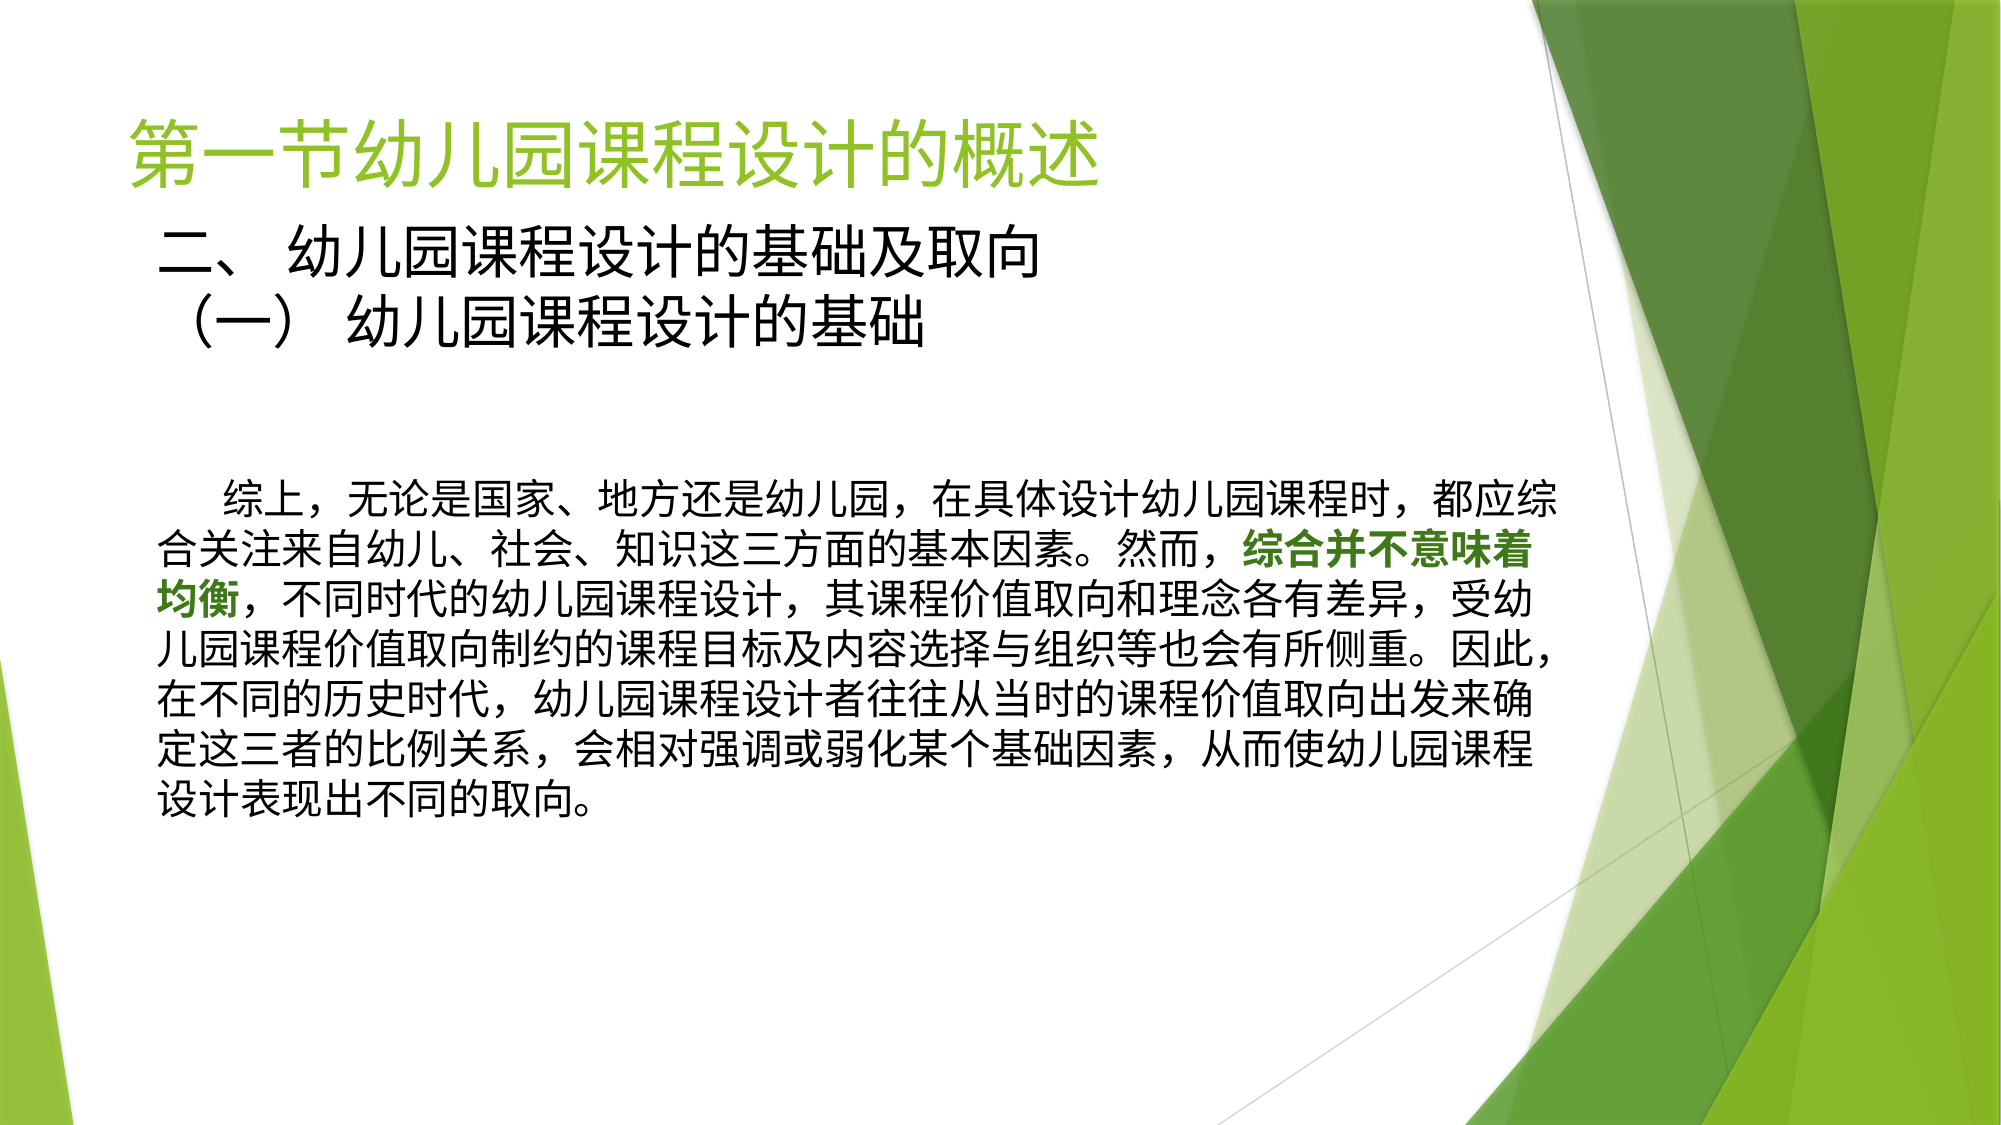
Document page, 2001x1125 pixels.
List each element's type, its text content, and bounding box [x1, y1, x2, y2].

text_box 二、 幼儿园课程设计的基础及取向 （一） 幼儿园课程设计的基础 [141, 208, 1451, 363]
text_box 综上，无论是国家、地方还是幼儿园，在具体设计幼儿园课程时，都应综合关注来自幼儿、社会、知识这三方面的基本因素。然而，综合并不意味着均衡，不同时代的幼儿园课程设计，其课程价值取向和理念各有差异，受幼儿园课程价值取向制约的课程目标及内容选择与组织等也会有所侧重。因此，在不同的历史时代，幼儿园课程设计者往往从当时的课程价值取向出发来确定这三者的比例关系，会相对强调或弱化某个基础因素，从而使幼儿园课程设计表现出不同的取向。 [141, 465, 1590, 831]
title 第一节幼儿园课程设计的概述 [111, 99, 1522, 317]
